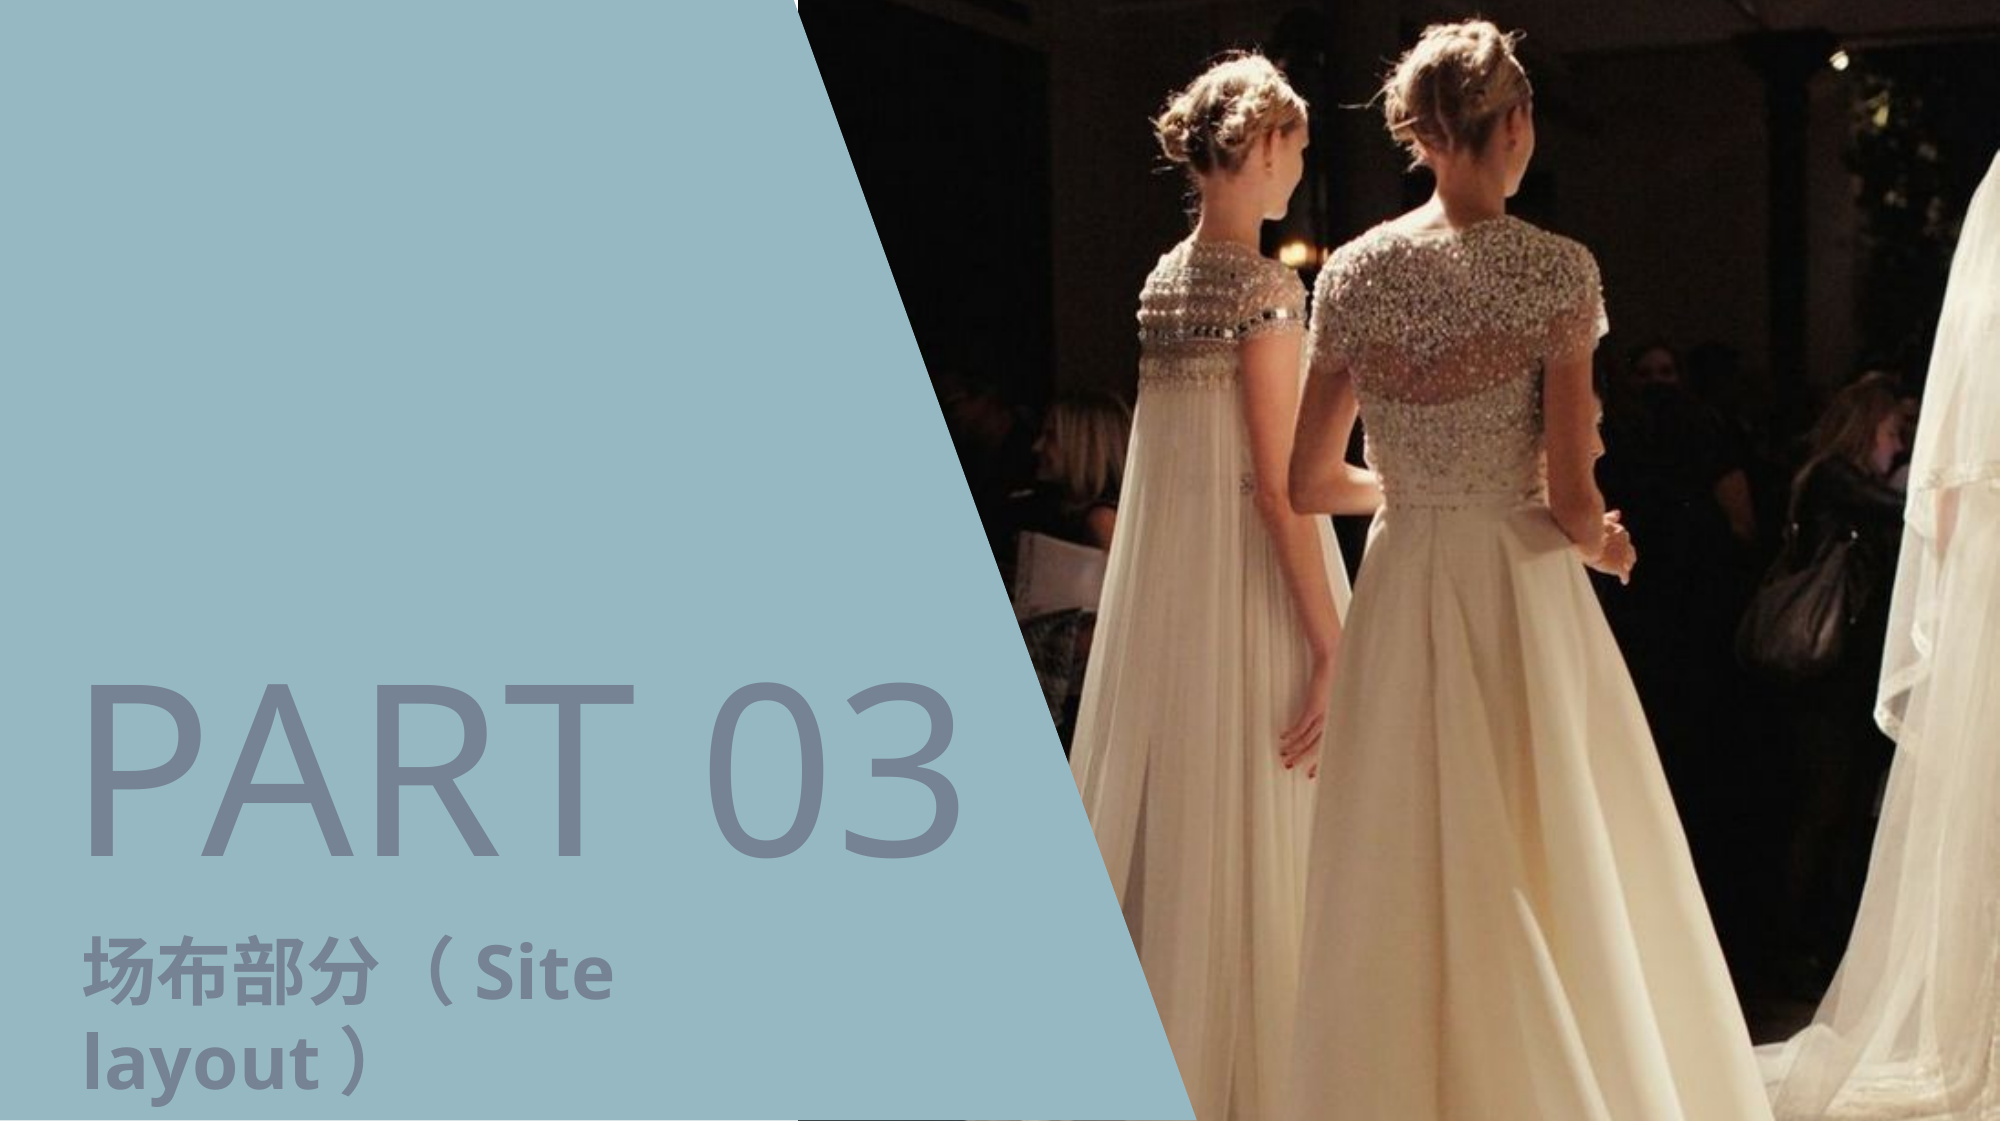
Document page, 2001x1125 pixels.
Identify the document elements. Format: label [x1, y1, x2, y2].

picture [798, 0, 2000, 1121]
text_box [66, 609, 1037, 1024]
text_box [0, 0, 1199, 1122]
